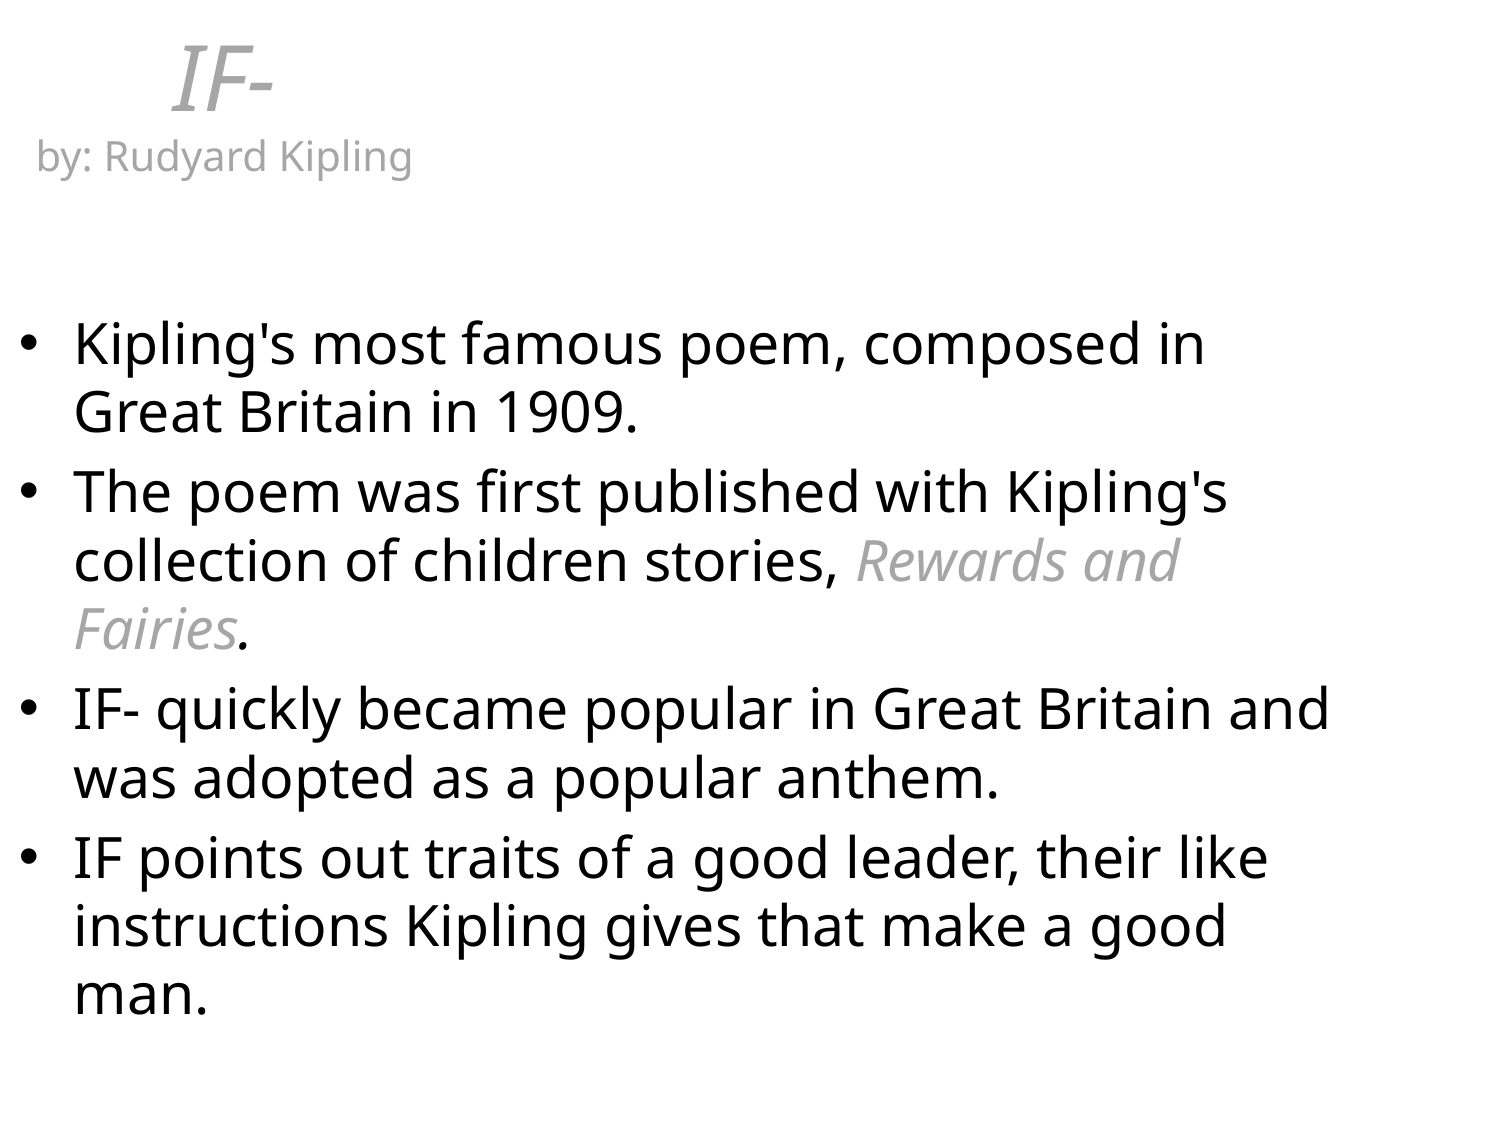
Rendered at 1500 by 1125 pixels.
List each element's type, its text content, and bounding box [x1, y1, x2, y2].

list Kipling's most famous poem, composed in Great Britain in 1909. The poem was first published with Kipling's collection of children stories, Rewards and Fairies. IF- quickly became popular in Great Britain and was adopted as a popular anthem. IF points out traits of a good leader, their like instructions Kipling gives that make a good man. [3, 299, 1354, 1038]
title IF- by: Rudyard Kipling [0, 0, 450, 200]
